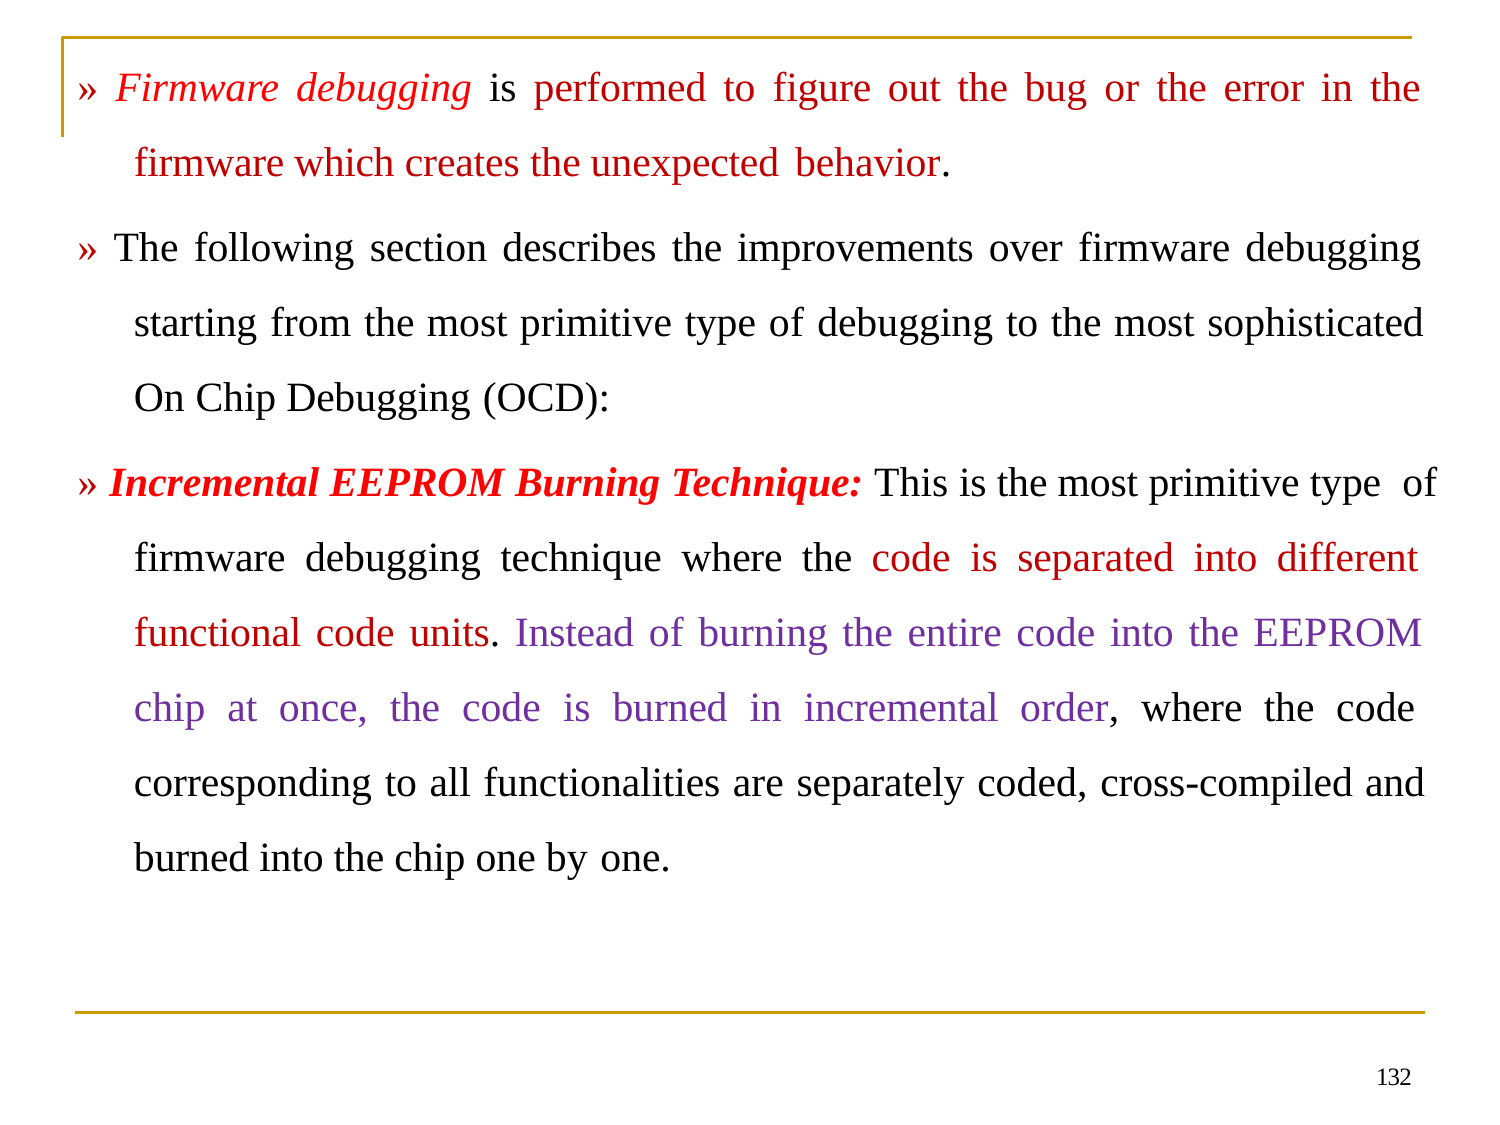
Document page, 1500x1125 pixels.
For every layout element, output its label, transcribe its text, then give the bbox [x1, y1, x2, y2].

text_box » Firmware debugging is performed to figure out the bug or the error in the firmware which creates the unexpected behavior. » The following section describes the improvements over firmware debugging starting from the most primitive type of debugging to the most sophisticated On Chip Debugging (OCD): » Incremental EEPROM Burning Technique: This is the most primitive type of firmware debugging technique where the code is separated into different functional code units. Instead of burning the entire code into the EEPROM chip at once, the code is burned in incremental order, where the code corresponding to all functionalities are separately coded, cross-compiled and burned into the chip one by one. [75, 32, 1438, 880]
text_box 132 [1369, 1061, 1417, 1091]
